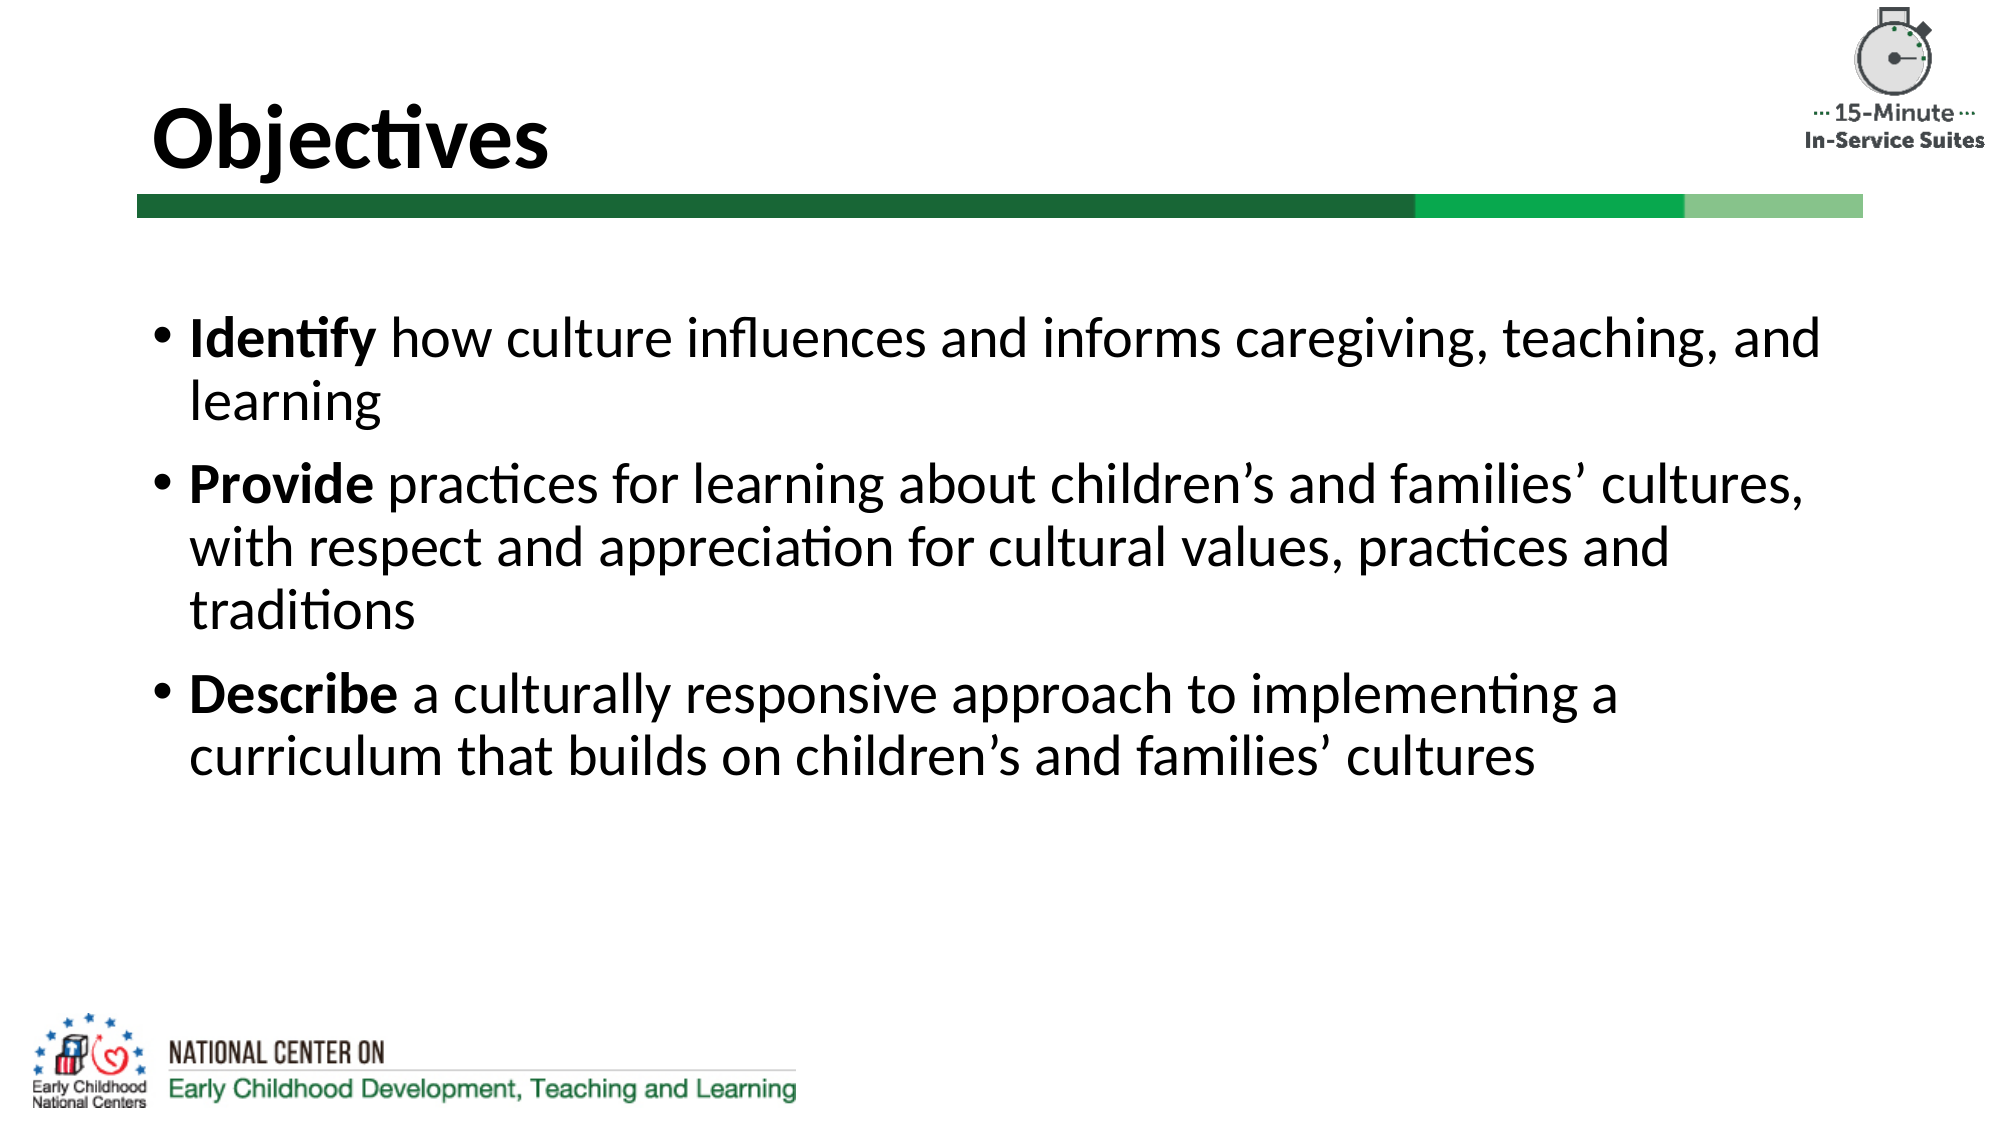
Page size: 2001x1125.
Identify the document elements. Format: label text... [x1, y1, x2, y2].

picture [33, 1013, 796, 1108]
picture [1790, 0, 1999, 161]
list Identify how culture influences and informs caregiving, teaching, and learning Provide practices for learning about children’s and families’ cultures, with respect and appreciation for cultural values, practices and traditions Describe a culturally responsive approach to implementing a curriculum that builds on children’s and families’ cultures [137, 299, 1863, 1014]
title Objectives [137, 59, 1863, 218]
